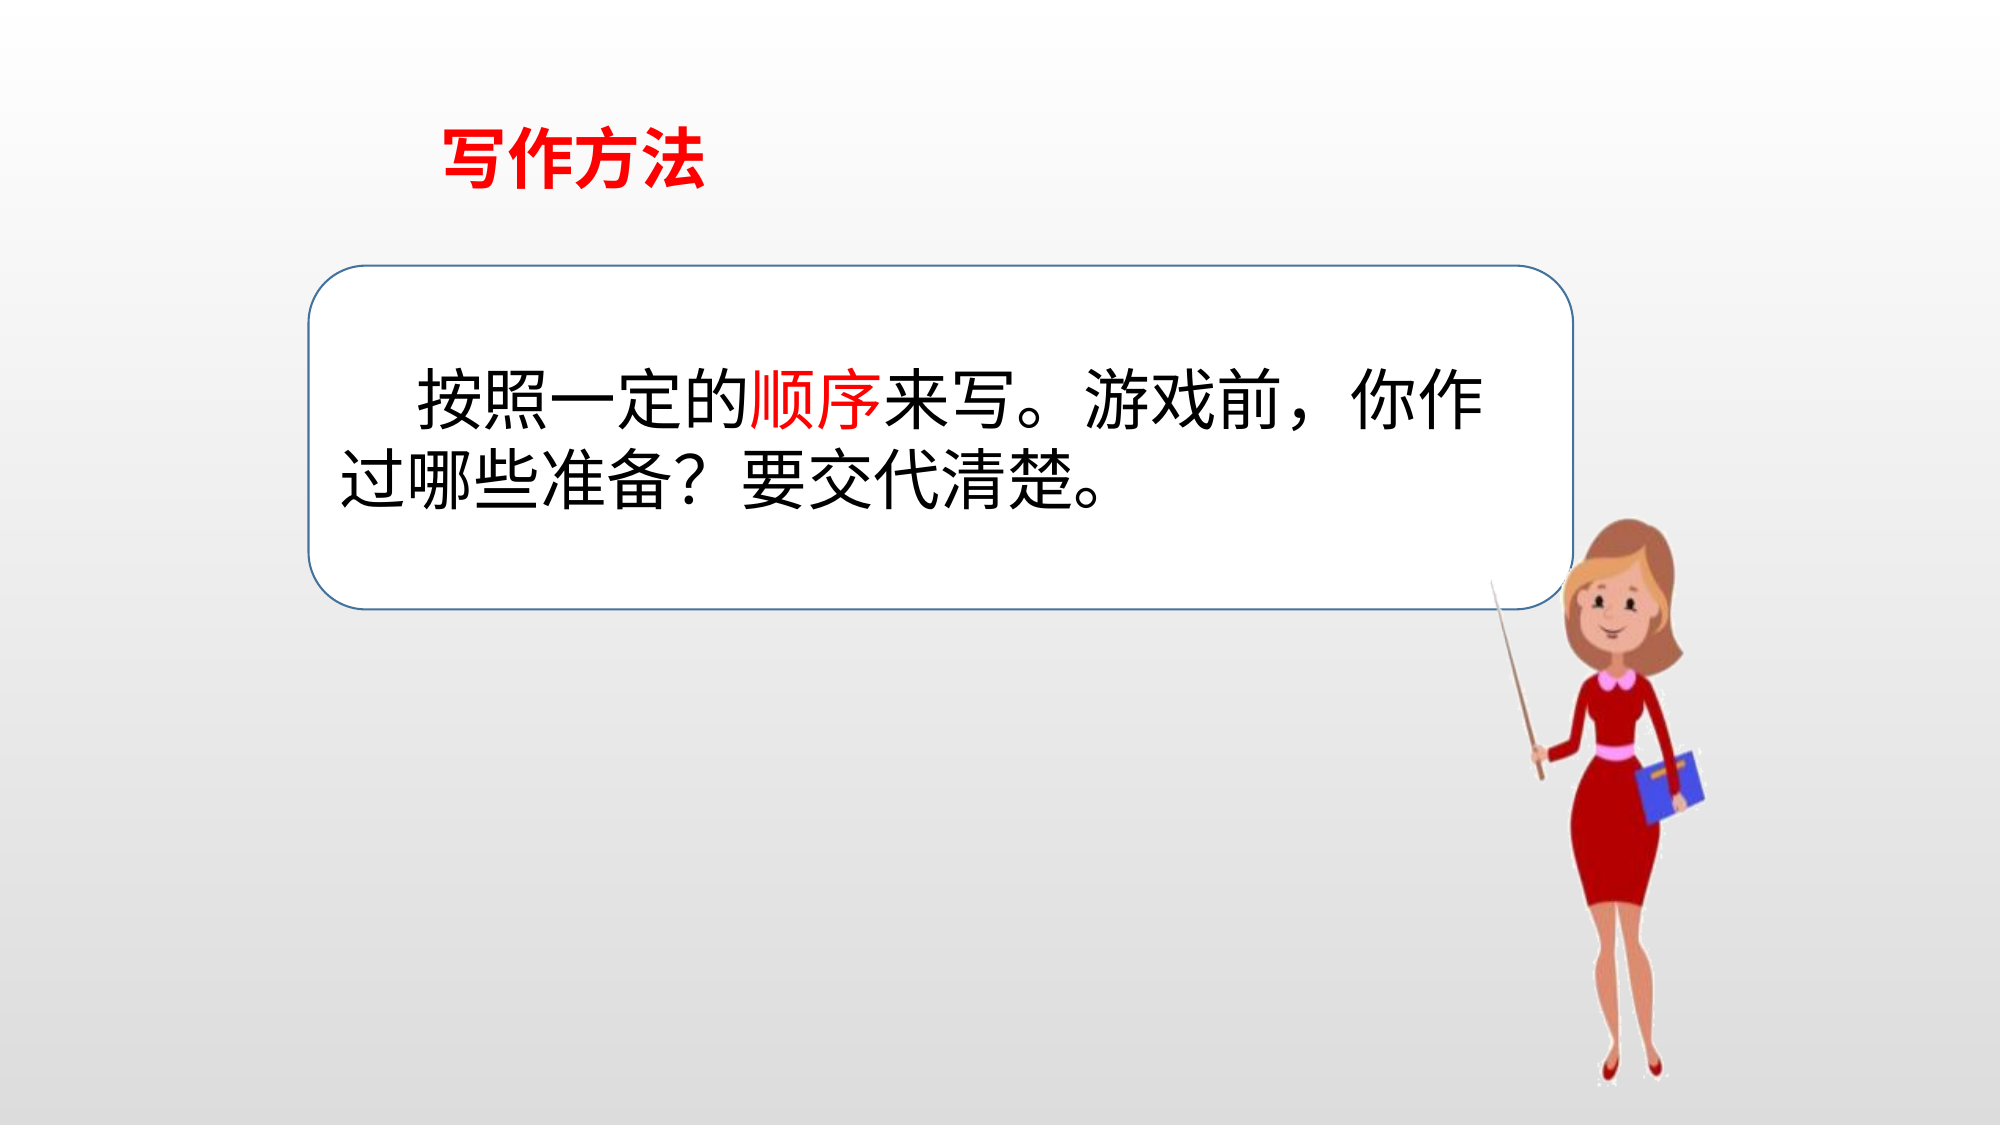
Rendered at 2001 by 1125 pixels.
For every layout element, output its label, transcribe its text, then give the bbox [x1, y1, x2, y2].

text_box 按照一定的顺序来写。游戏前，你作过哪些准备？要交代清楚。 [307, 264, 1575, 611]
picture [1480, 484, 1727, 1096]
text_box 写作方法 [425, 109, 743, 204]
